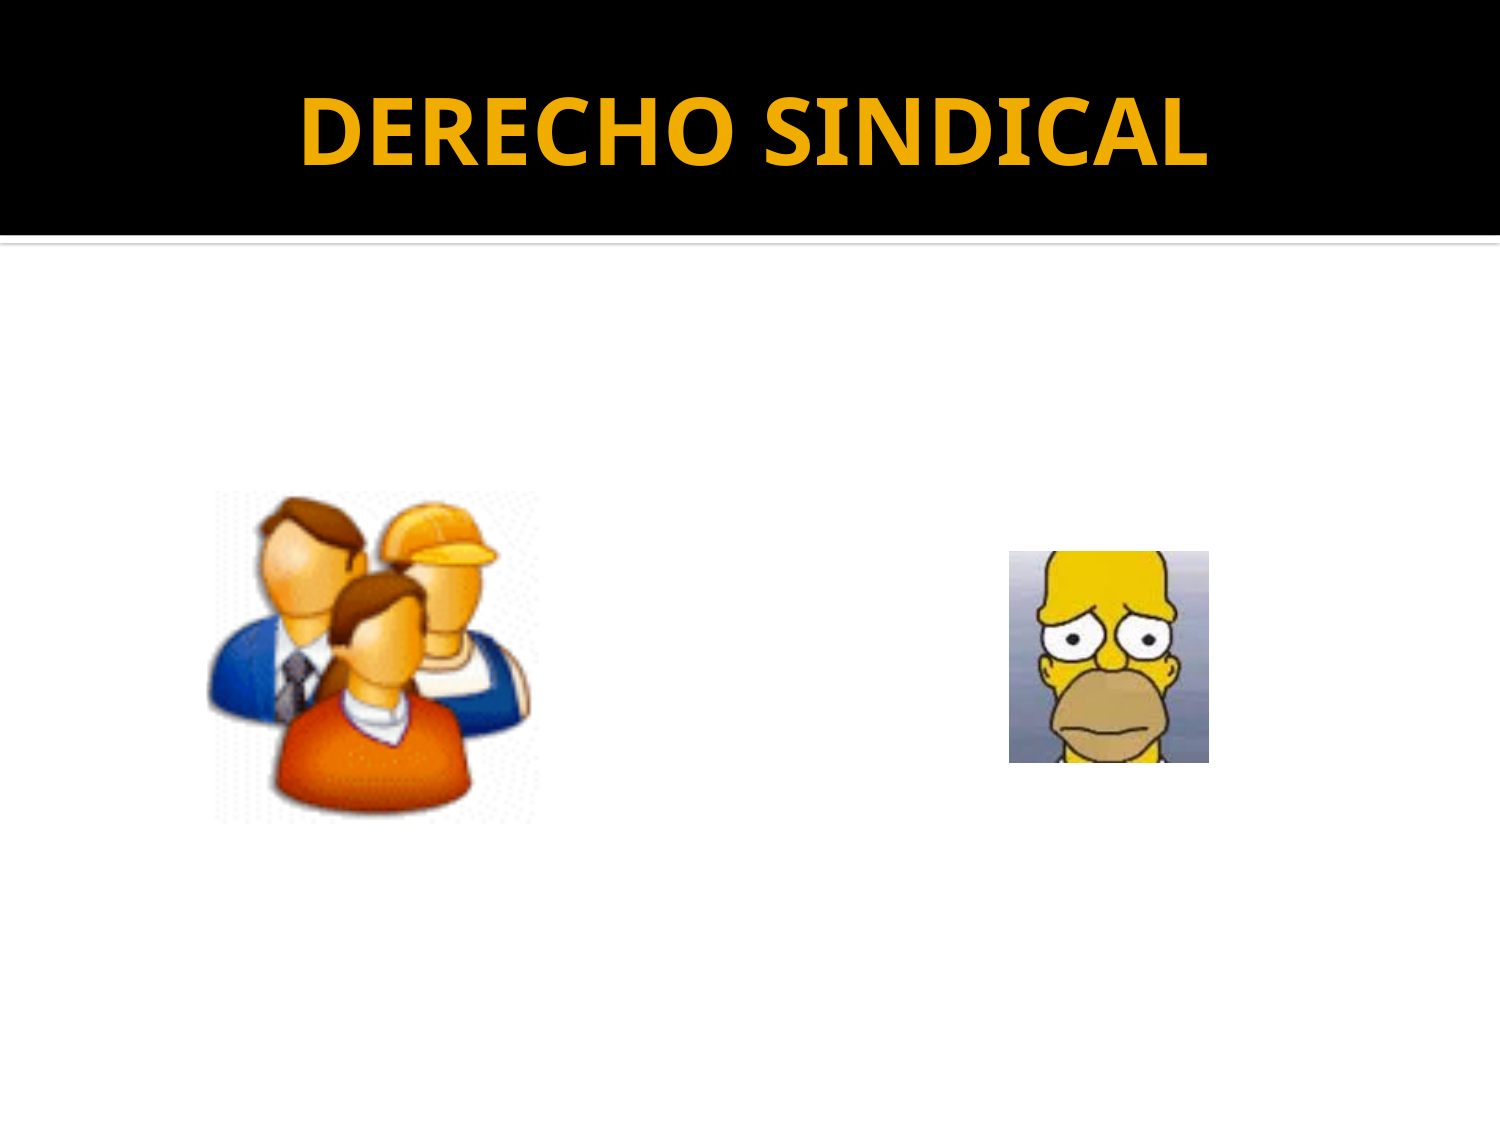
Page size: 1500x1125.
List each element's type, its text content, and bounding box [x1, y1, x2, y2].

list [1009, 551, 1209, 763]
title DERECHO SINDICAL [75, 24, 1425, 231]
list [206, 491, 539, 824]
